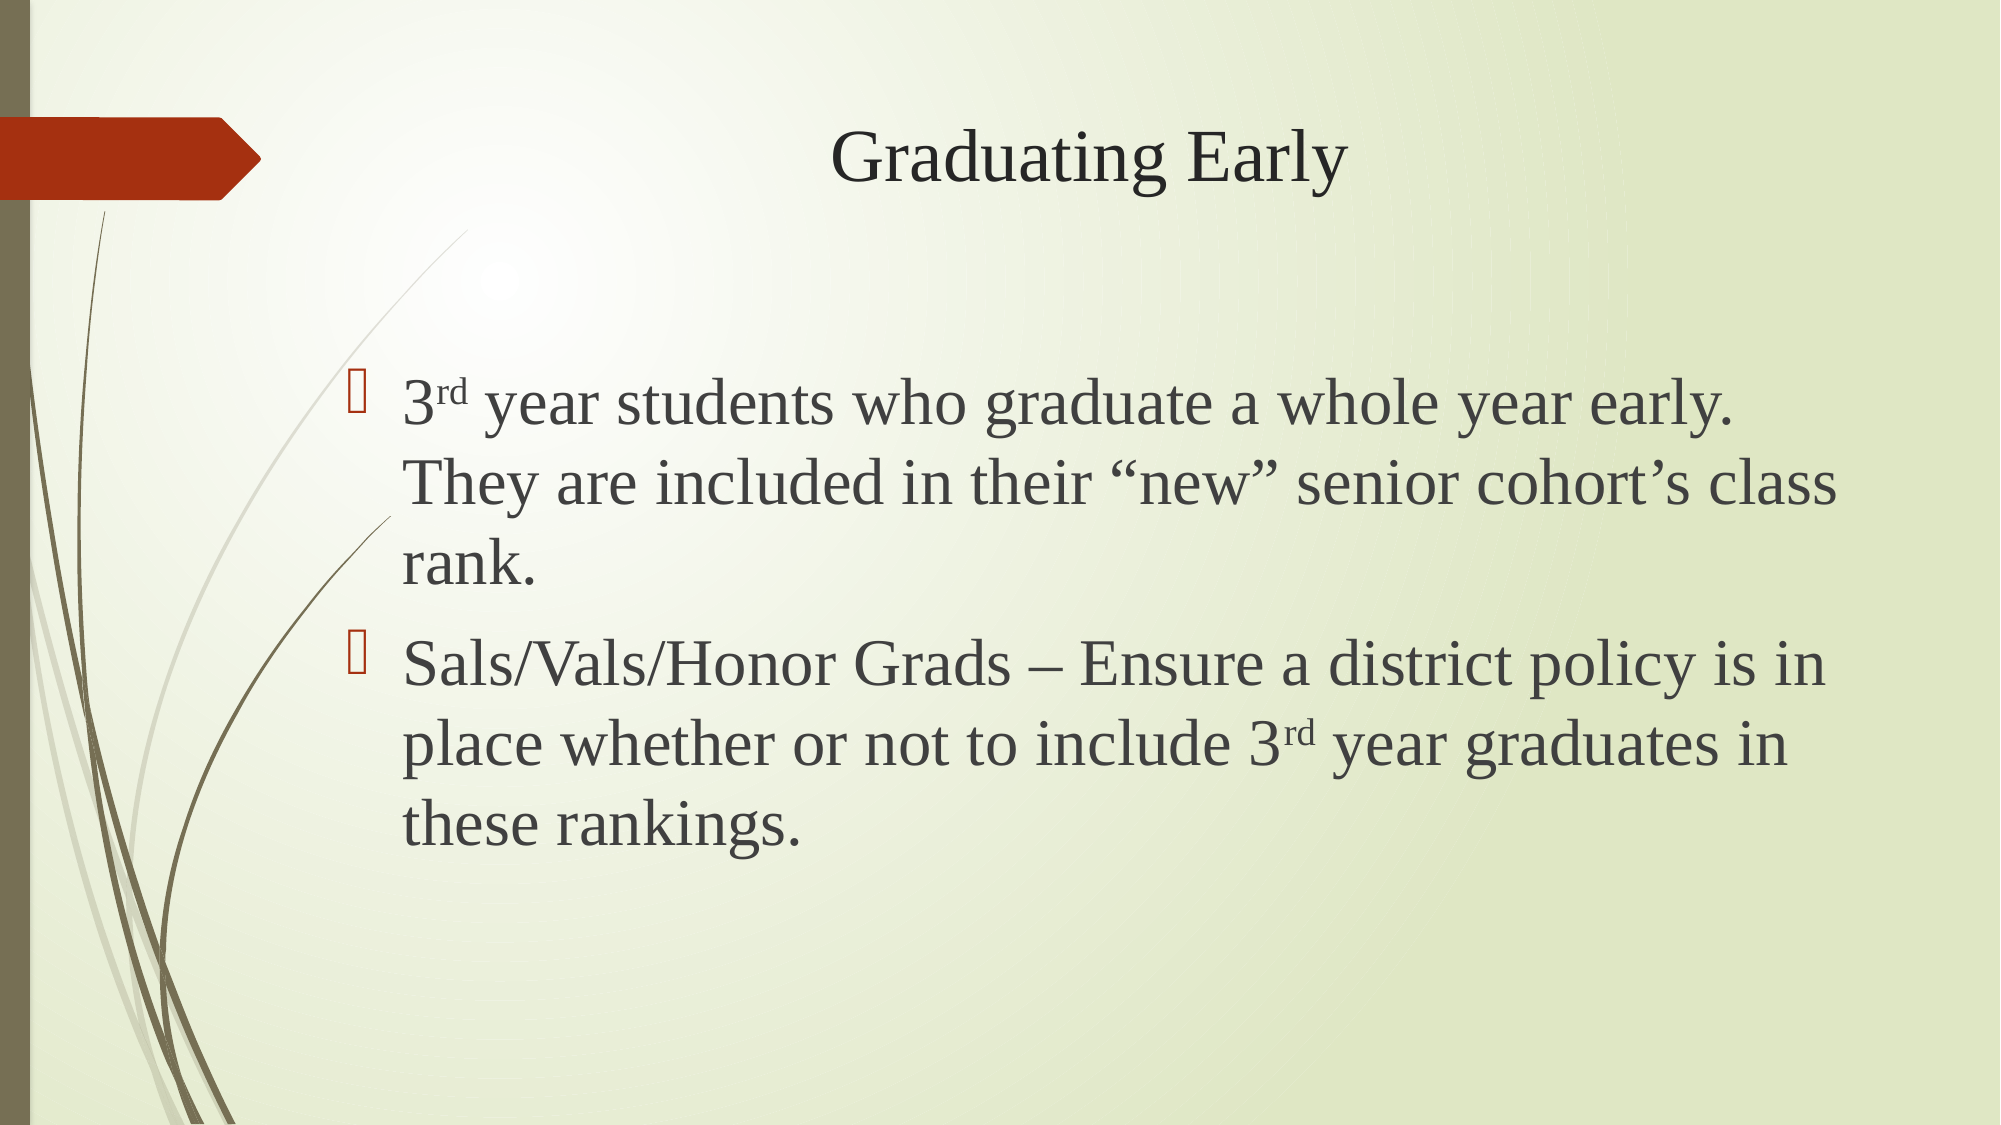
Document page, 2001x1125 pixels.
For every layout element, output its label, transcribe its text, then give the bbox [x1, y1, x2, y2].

list 3rd year students who graduate a whole year early. They are included in their “new” senior cohort’s class rank. Sals/Vals/Honor Grads – Ensure a district policy is in place whether or not to include 3rd year graduates in these rankings. [331, 350, 1888, 970]
title Graduating Early [359, 99, 1821, 310]
